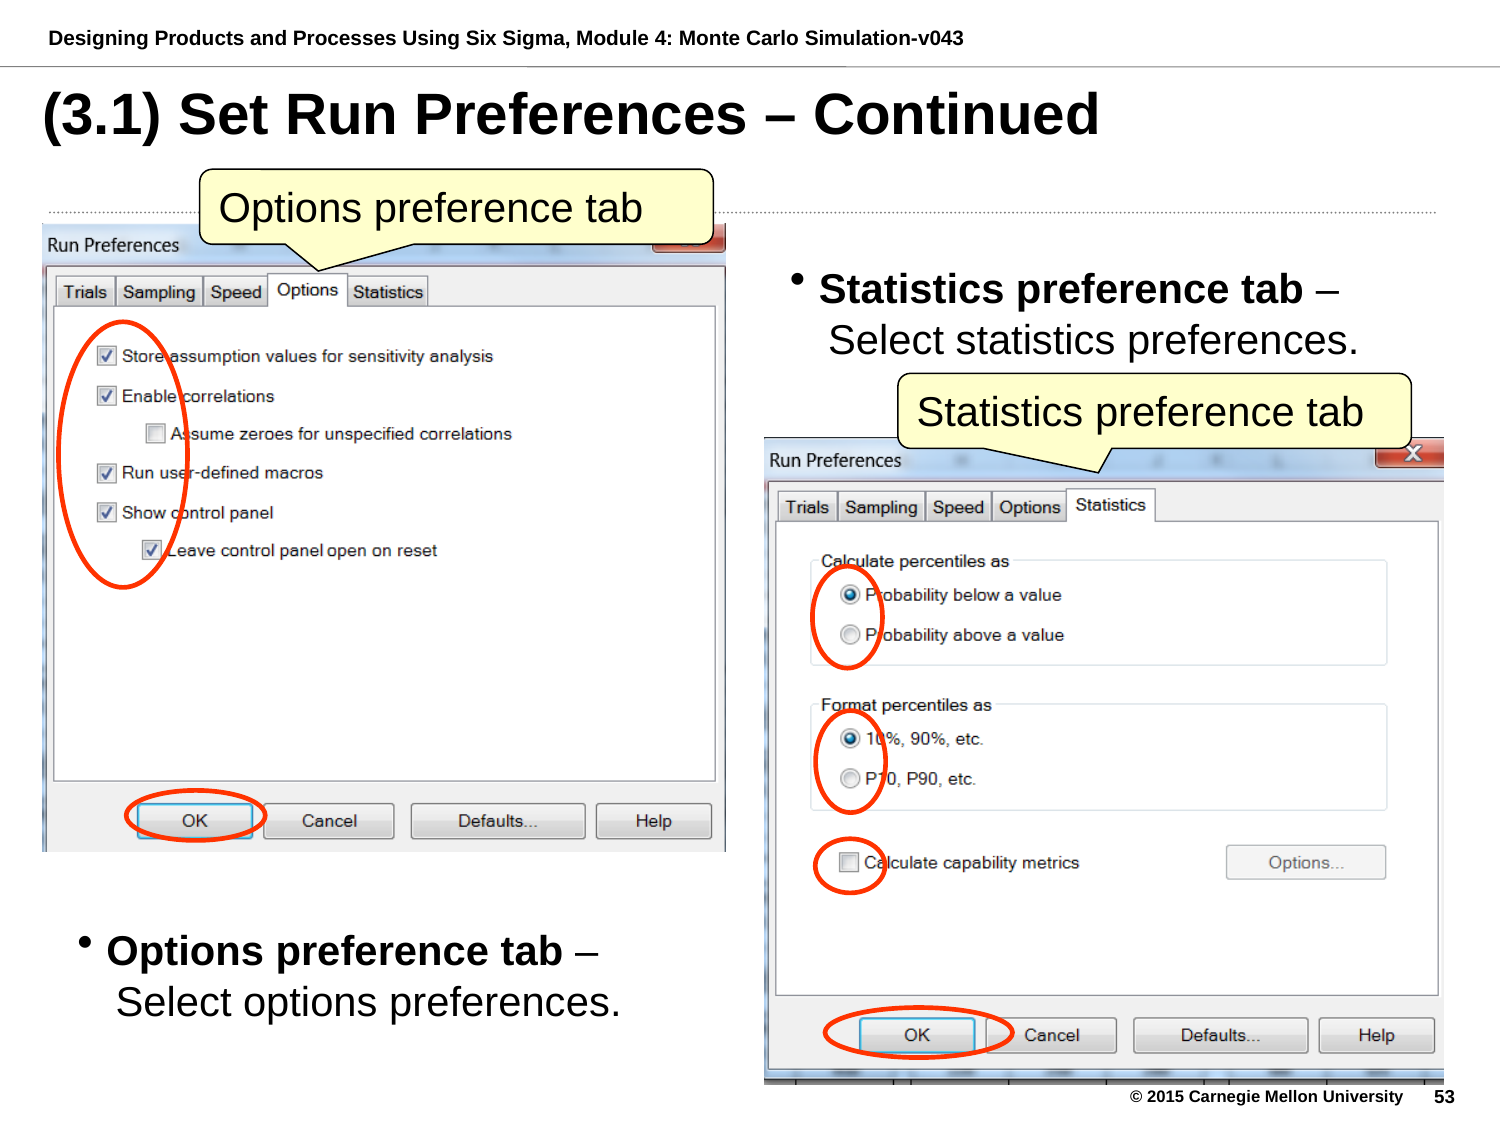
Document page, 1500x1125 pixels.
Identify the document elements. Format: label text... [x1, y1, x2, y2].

text_box Statistics preference tab [897, 373, 1412, 435]
text_box Statistics preference tab – Select statistics preferences. [774, 249, 1446, 370]
text_box Options preference tab [199, 169, 714, 222]
picture [41, 223, 727, 852]
text_box (3.1) Set Run Preferences – Continued [42, 89, 1438, 146]
text_box Options preference tab – Select options preferences. [62, 912, 733, 1033]
picture [764, 437, 1444, 1086]
